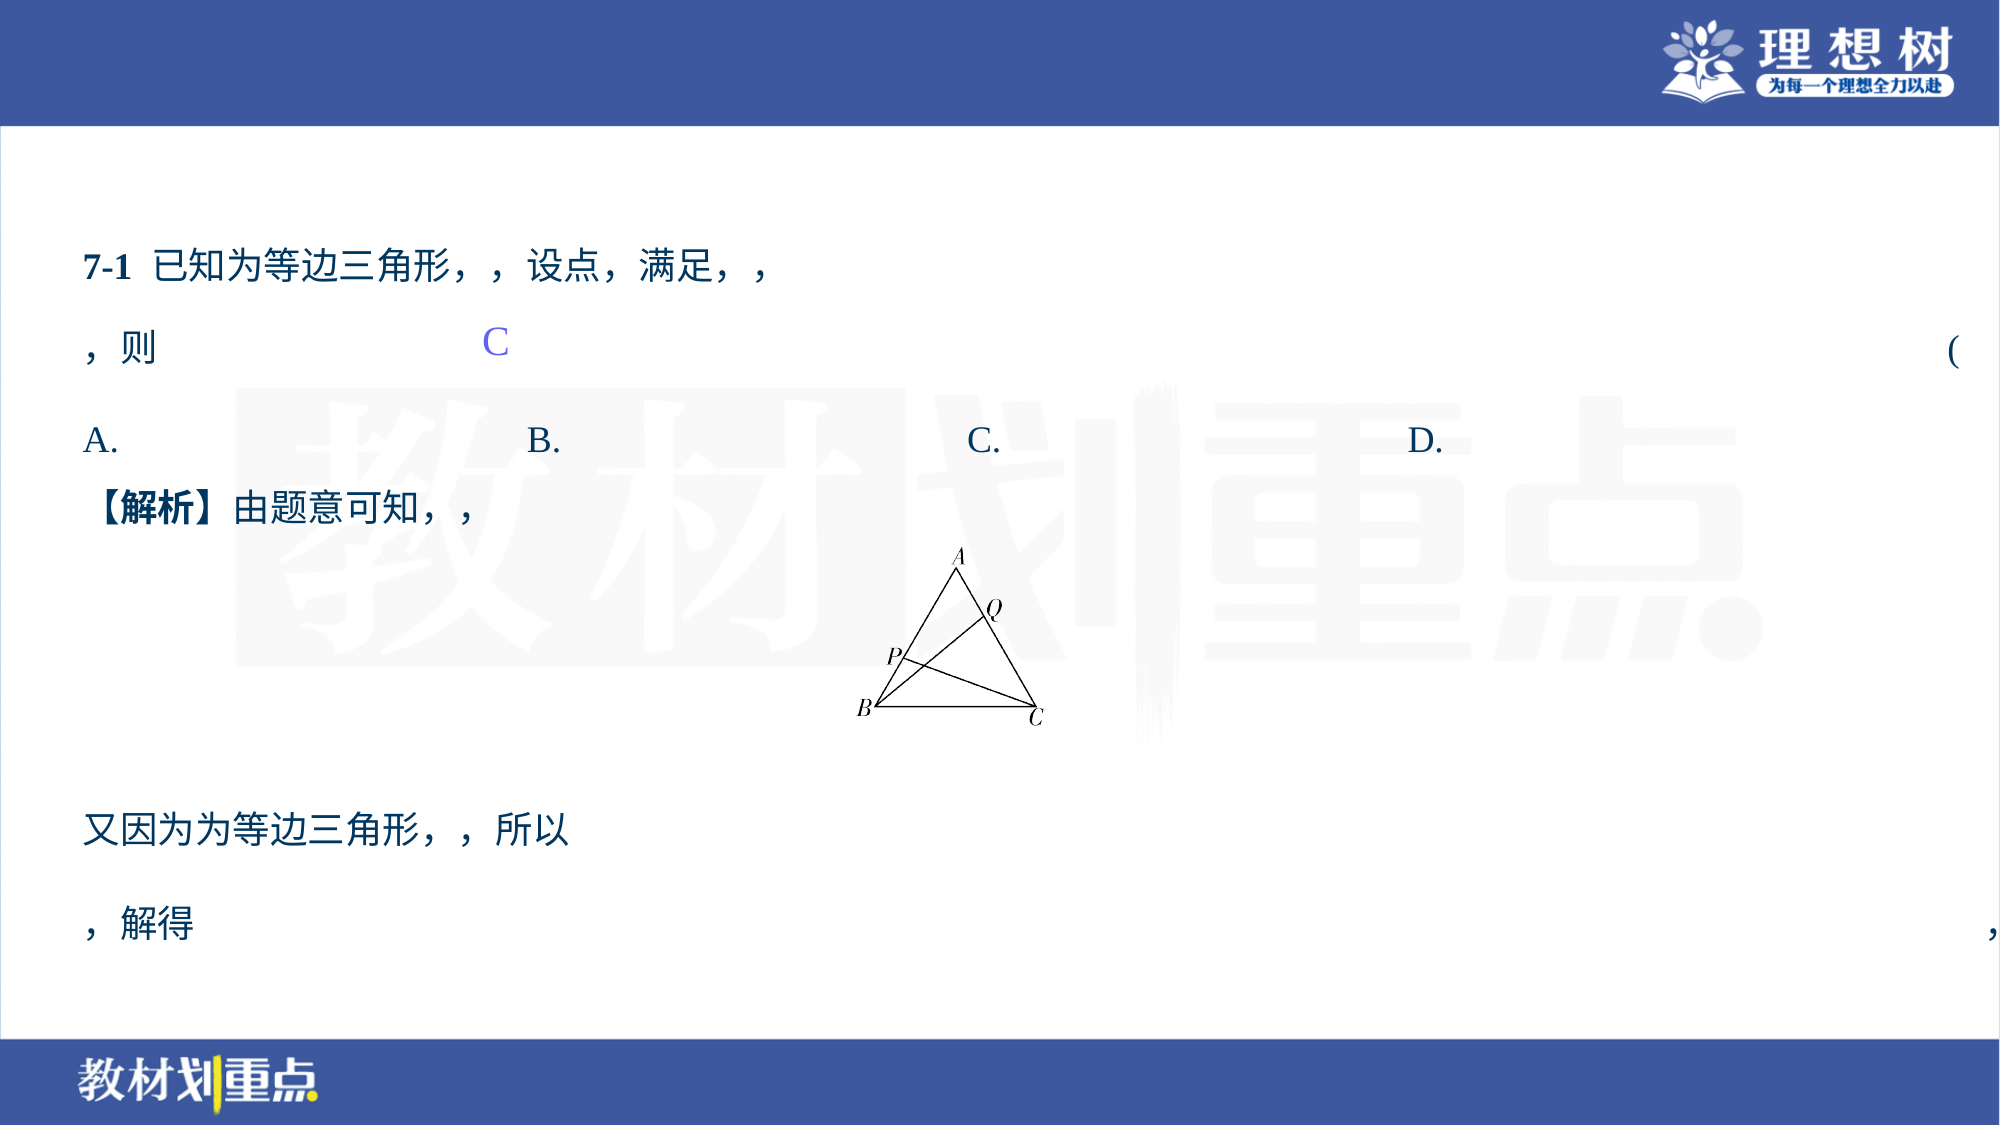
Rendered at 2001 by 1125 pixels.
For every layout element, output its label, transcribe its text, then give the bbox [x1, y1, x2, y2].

picture [0, 0, 2000, 1125]
text_box C [466, 311, 525, 362]
